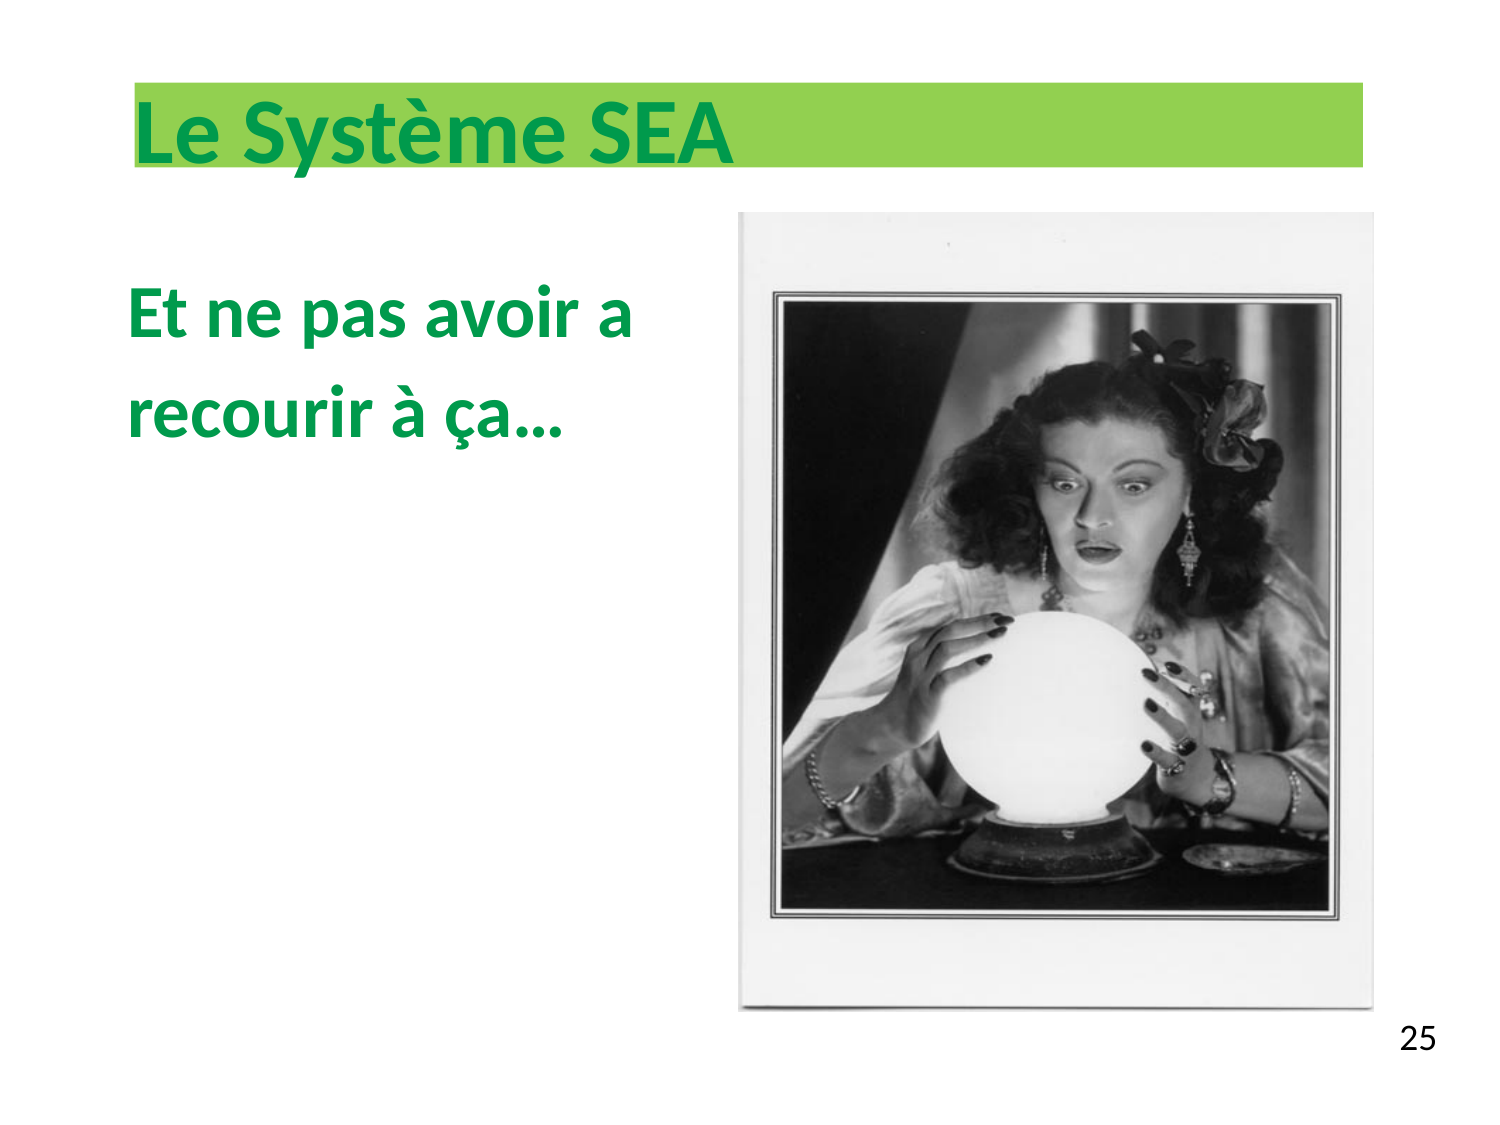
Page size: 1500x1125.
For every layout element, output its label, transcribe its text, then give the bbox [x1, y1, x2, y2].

text_box Et ne pas avoir a recourir à ça… [112, 245, 709, 539]
text_box Le Système SEA [134, 82, 1363, 168]
text_box 25 [1384, 1005, 1463, 1068]
text_box [44, 185, 1451, 978]
picture [738, 212, 1374, 1012]
